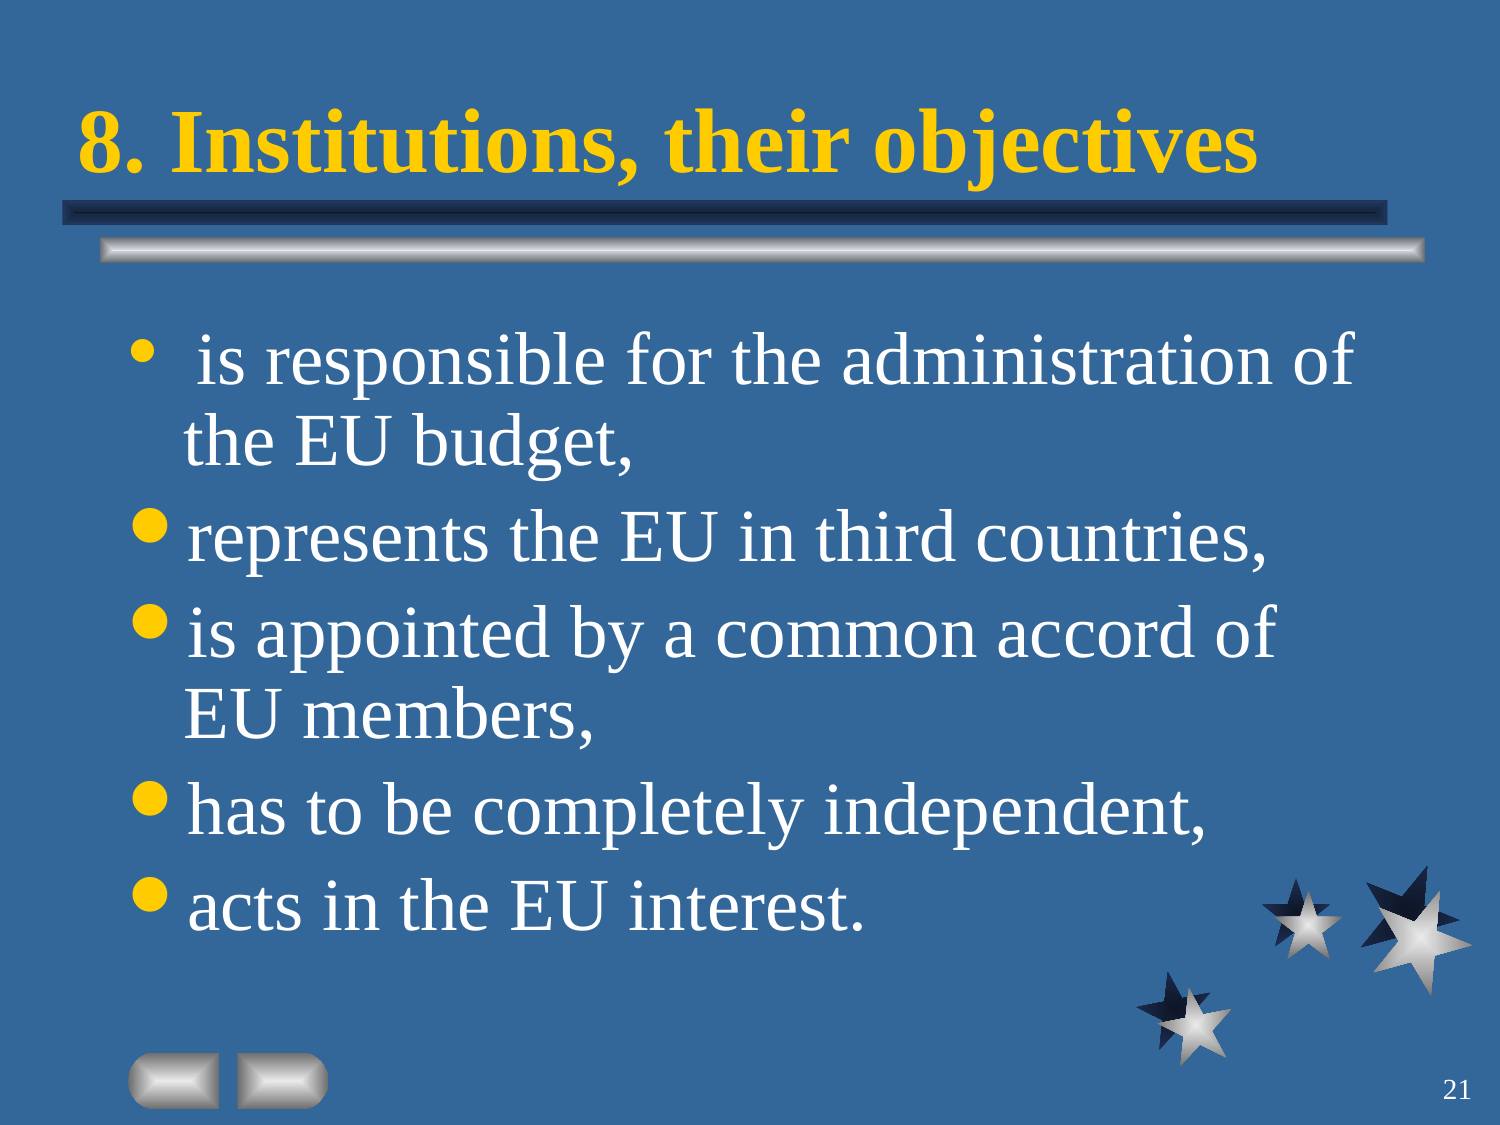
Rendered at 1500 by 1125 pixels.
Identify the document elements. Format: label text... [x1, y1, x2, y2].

title 8. Institutions, their objectives [62, 0, 1338, 201]
slide_number 21 [1174, 1049, 1488, 1125]
list is responsible for the administration of the EU budget, represents the EU in third countries, is appointed by a common accord of EU members, has to be completely independent, acts in the EU interest. [112, 312, 1388, 988]
